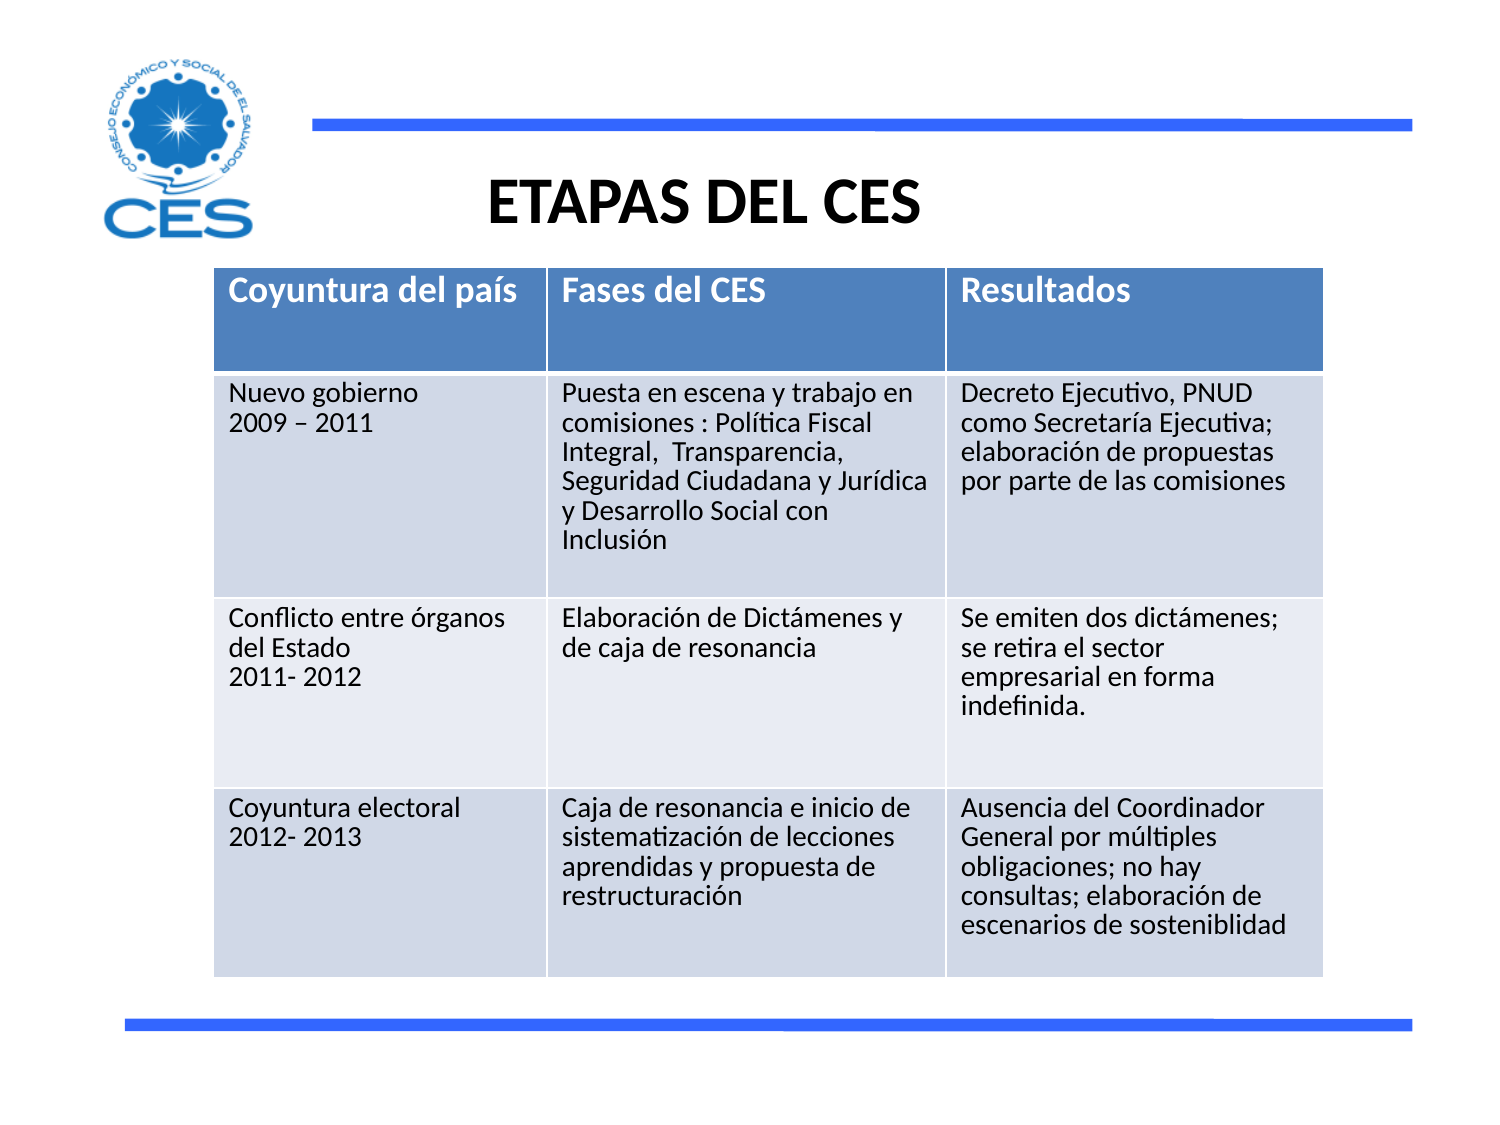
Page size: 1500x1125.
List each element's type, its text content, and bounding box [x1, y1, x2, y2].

table_cell Conflicto entre órganos del Estado 2011- 2012 [214, 599, 546, 787]
table_cell Coyuntura electoral 2012- 2013 [214, 789, 546, 977]
table_header Fases del CES [548, 268, 945, 371]
table_cell Se emiten dos dictámenes; se retira el sector empresarial en forma indefinida. [947, 599, 1323, 787]
table_header Resultados [947, 268, 1323, 371]
table_cell Caja de resonancia e inicio de sistematización de lecciones aprendidas y propuesta de restructuración [548, 789, 945, 977]
table_cell Ausencia del Coordinador General por múltiples obligaciones; no hay consultas; elaboración de escenarios de sosteniblidad [947, 789, 1323, 977]
table_header Coyuntura del país [214, 268, 546, 371]
picture [37, 49, 326, 254]
table_cell Decreto Ejecutivo, PNUD como Secretaría Ejecutiva; elaboración de propuestas por parte de las comisiones [947, 376, 1323, 597]
text_box ETAPAS DEL CES [374, 149, 1050, 245]
table_cell Puesta en escena y trabajo en comisiones : Política Fiscal Integral, Transparencia, Seguridad Ciudadana y Jurídica y Desarrollo Social con Inclusión [548, 376, 945, 597]
table_cell Nuevo gobierno 2009 – 2011 [214, 376, 546, 597]
table_cell Elaboración de Dictámenes y de caja de resonancia [548, 599, 945, 787]
